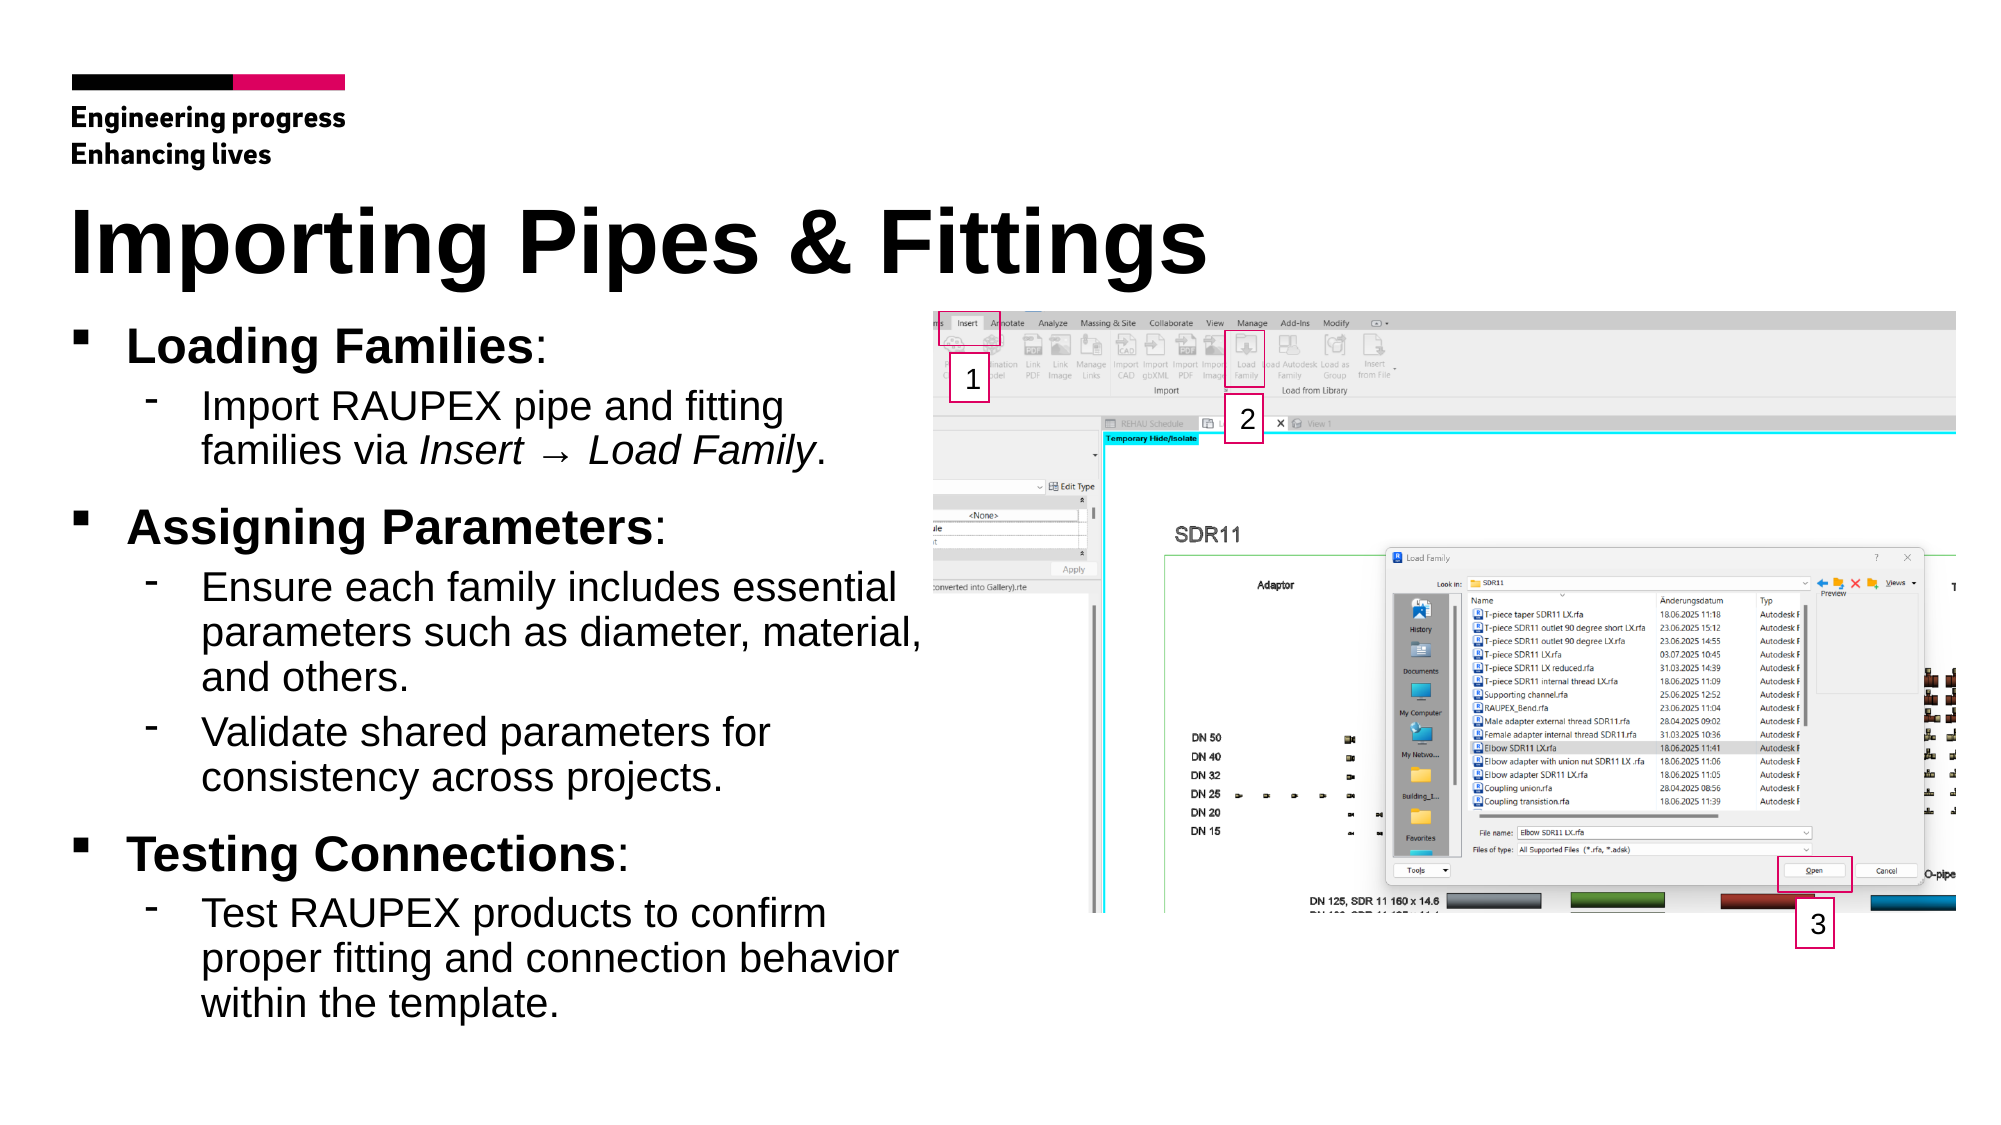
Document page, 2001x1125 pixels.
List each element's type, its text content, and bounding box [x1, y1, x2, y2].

title Importing Pipes & Fittings [69, 181, 1439, 313]
picture [72, 74, 345, 171]
text_box 3 [1795, 913, 1835, 949]
list Loading Families: Import RAUPEX pipe and fitting families via Insert → Load Family. Assigning Parameters: Ensure each family includes essential parameters such as diameter, material, and others. Validate shared parameters for consistency across projects. Testing Connections: Test RAUPEX products to confirm proper fitting and connection behavior within the template. [69, 313, 962, 1125]
picture [933, 311, 1956, 913]
